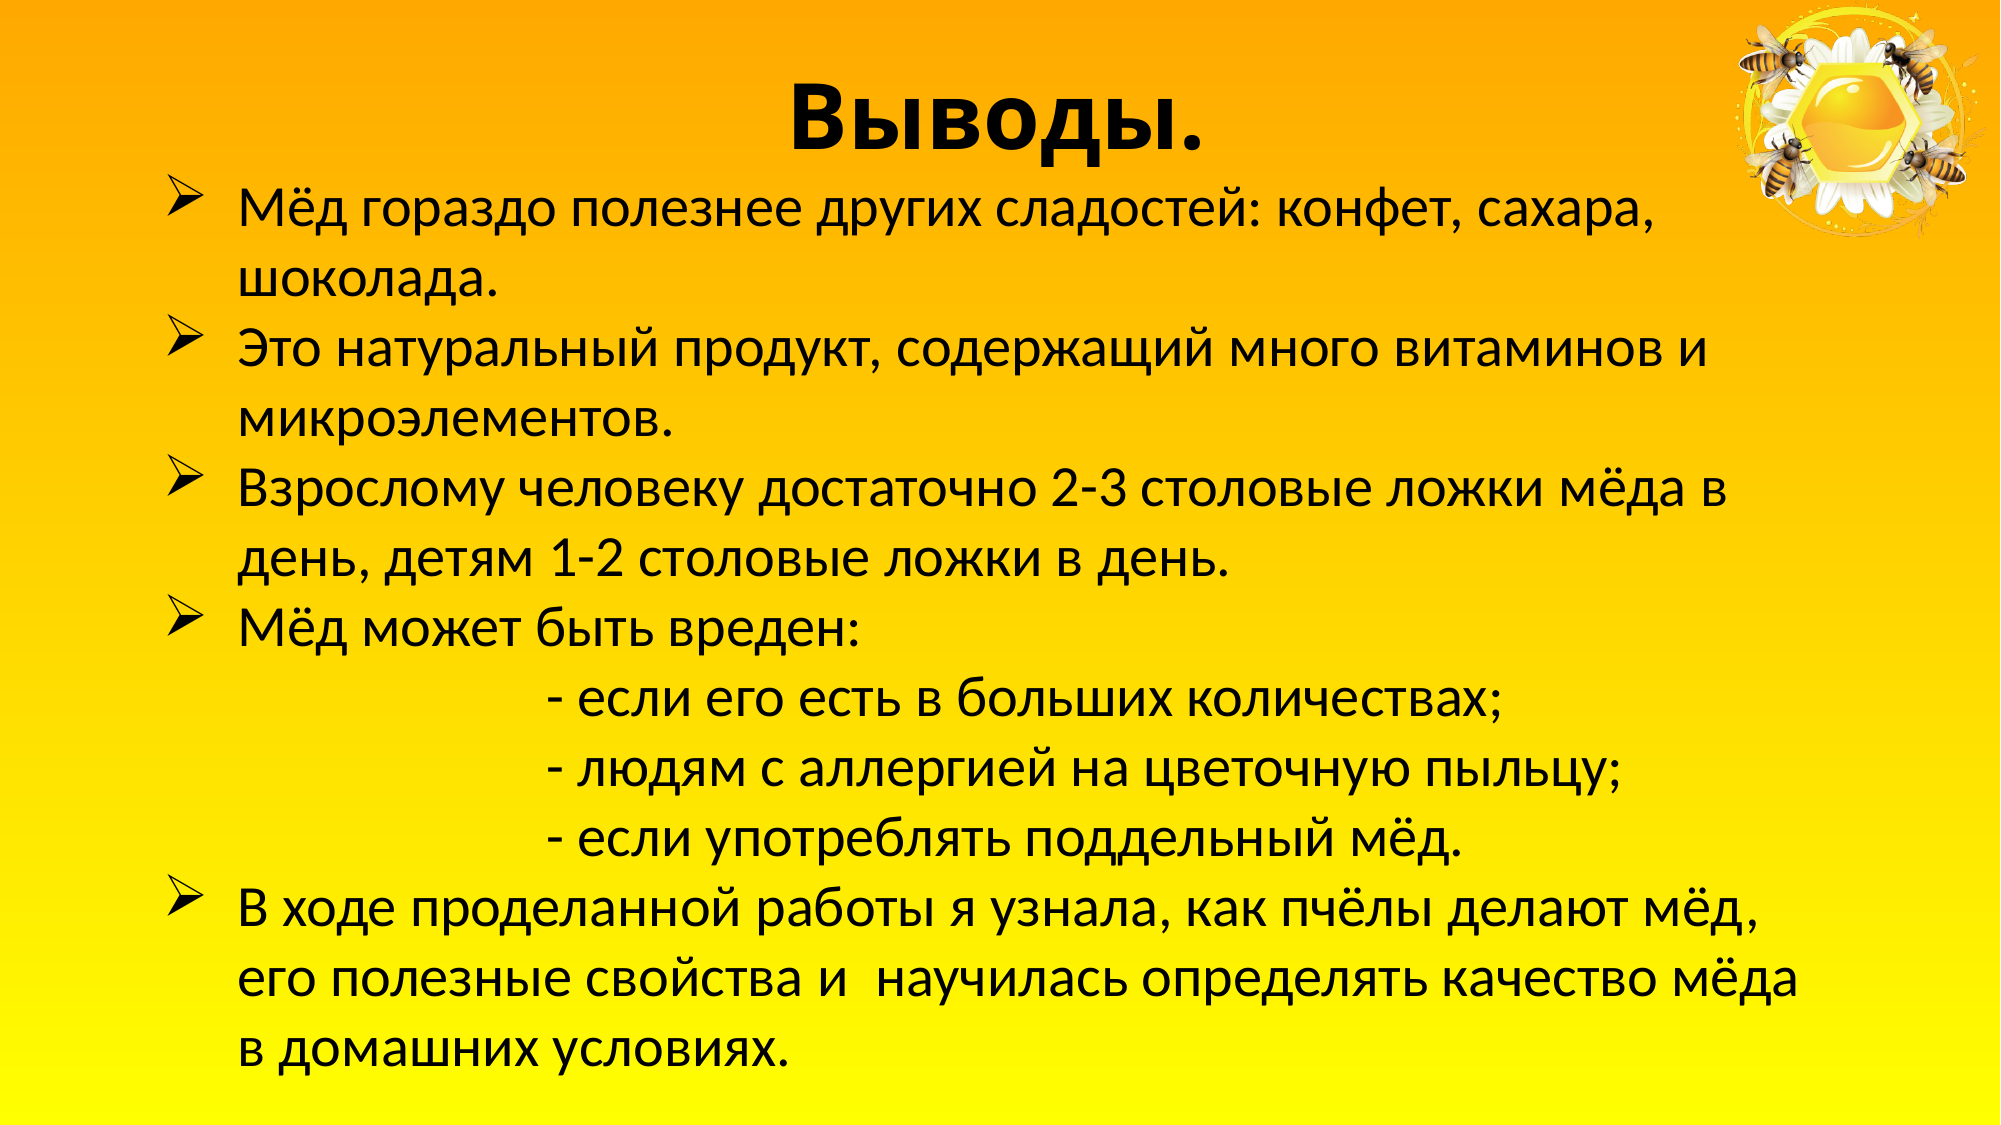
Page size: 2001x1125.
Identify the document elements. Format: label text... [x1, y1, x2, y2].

picture [1734, 0, 1987, 239]
text_box Выводы. Мёд гораздо полезнее других сладостей: конфет, сахара, шоколада. Это натуральный продукт, содержащий много витаминов и микроэлементов. Взрослому человеку достаточно 2-3 столовые ложки мёда в день, детям 1-2 столовые ложки в день. Мёд может быть вреден: - если его есть в больших количествах; - людям с аллергией на цветочную пыльцу; - если употреблять поддельный мёд. В ходе проделанной работы я узнала, как пчёлы делают мёд, его полезные свойства и научилась определять качество мёда в домашних условиях. [147, 50, 1845, 1086]
